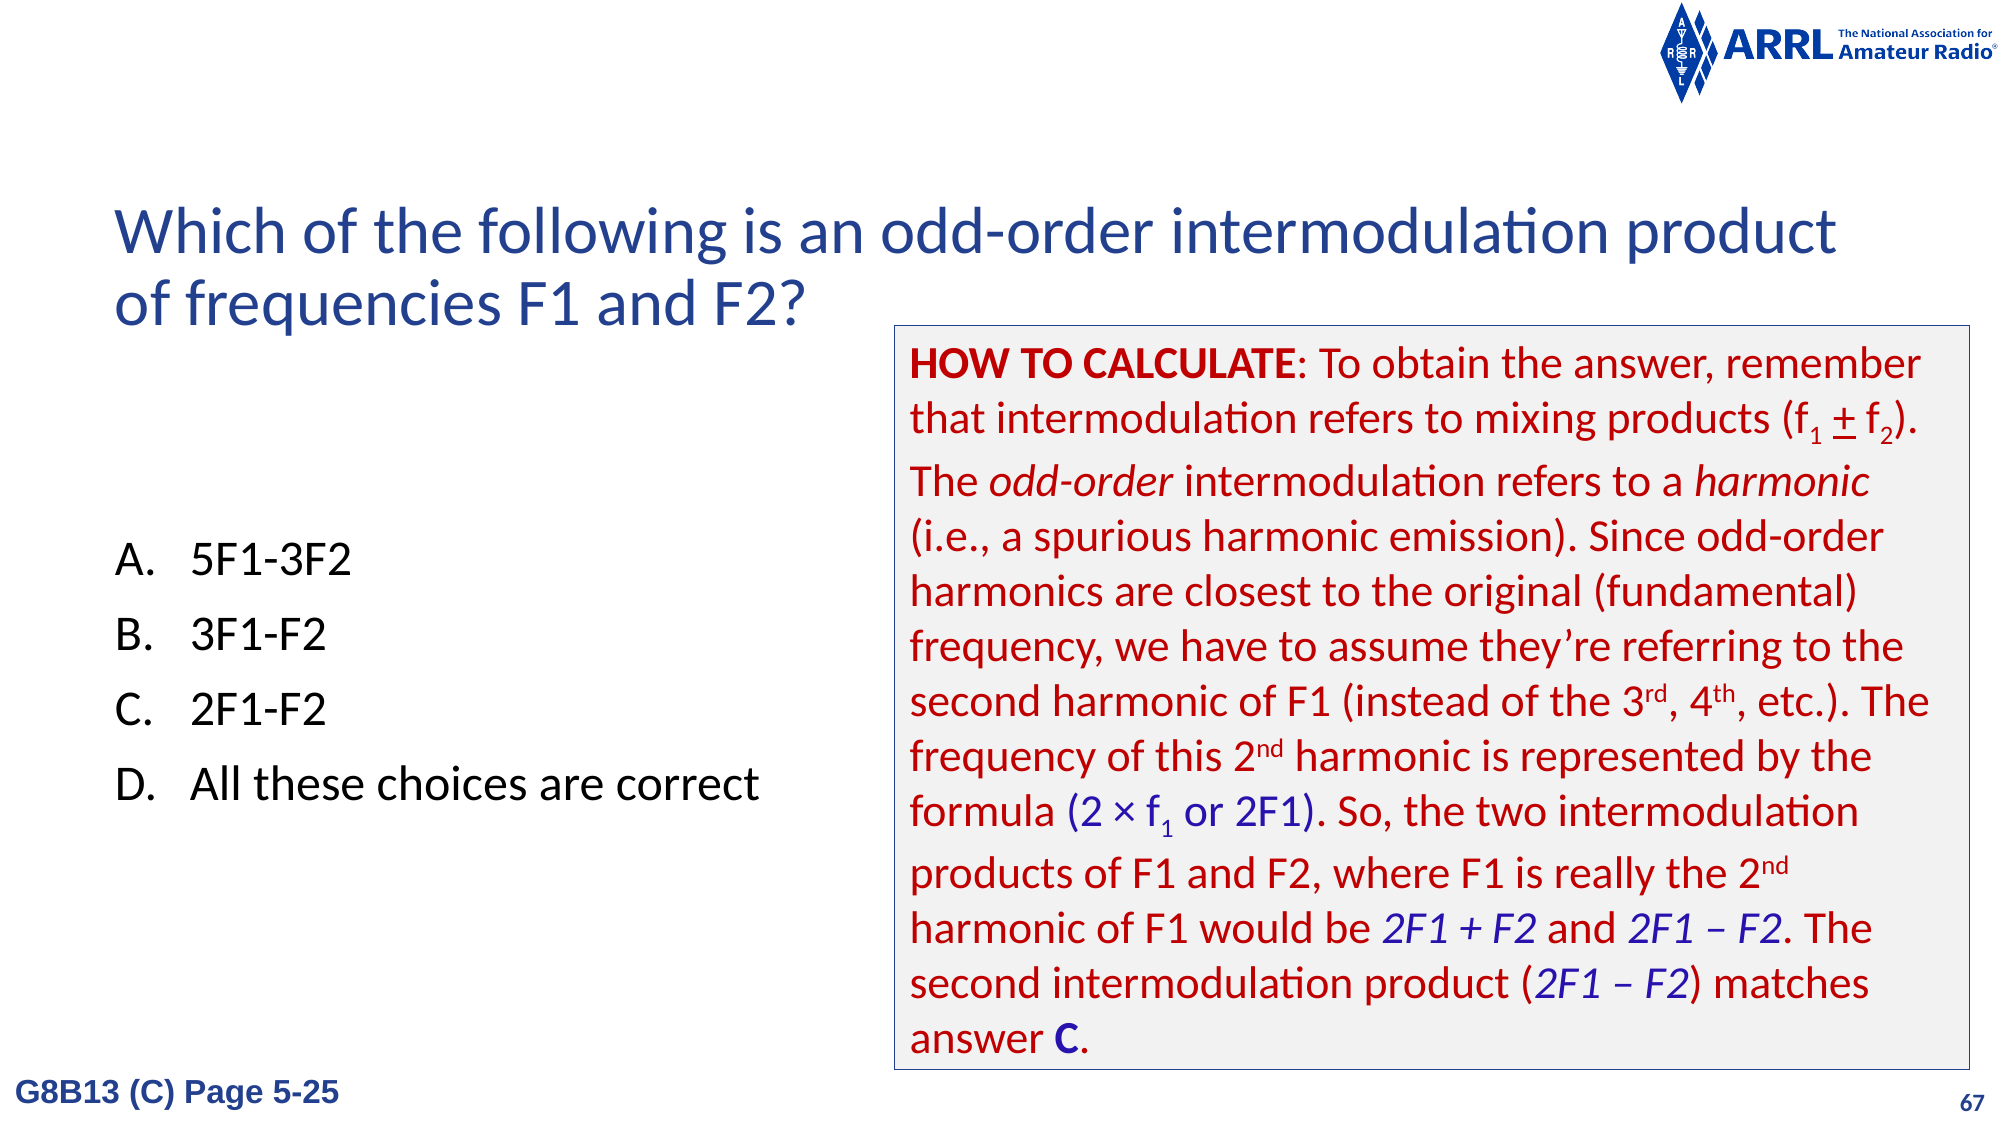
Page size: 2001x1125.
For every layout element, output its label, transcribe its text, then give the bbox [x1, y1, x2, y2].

text_box HOW TO CALCULATE: To obtain the answer, remember that intermodulation refers to mixing products (f1 + f2). The odd-order intermodulation refers to a harmonic (i.e., a spurious harmonic emission). Since odd-order harmonics are closest to the original (fundamental) frequency, we have to assume they’re referring to the second harmonic of F1 (instead of the 3rd, 4th, etc.). The frequency of this 2nd harmonic is represented by the formula (2 × f1 or 2F1). So, the two intermodulation products of F1 and F2, where F1 is really the 2nd harmonic of F1 would be 2F1 + F2 and 2F1 – F2. The second intermodulation product (2F1 – F2) matches answer C. [894, 325, 1970, 1070]
text_box G8B13 (C) Page 5-25 [0, 1062, 1313, 1118]
list 5F1-3F2 3F1-F2 2F1-F2 All these choices are correct [99, 525, 894, 1005]
title Which of the following is an odd-order intermodulation product of frequencies F1 and F2? [99, 159, 1900, 377]
picture [1658, 0, 1999, 106]
text_box 67 [1899, 1079, 2000, 1125]
